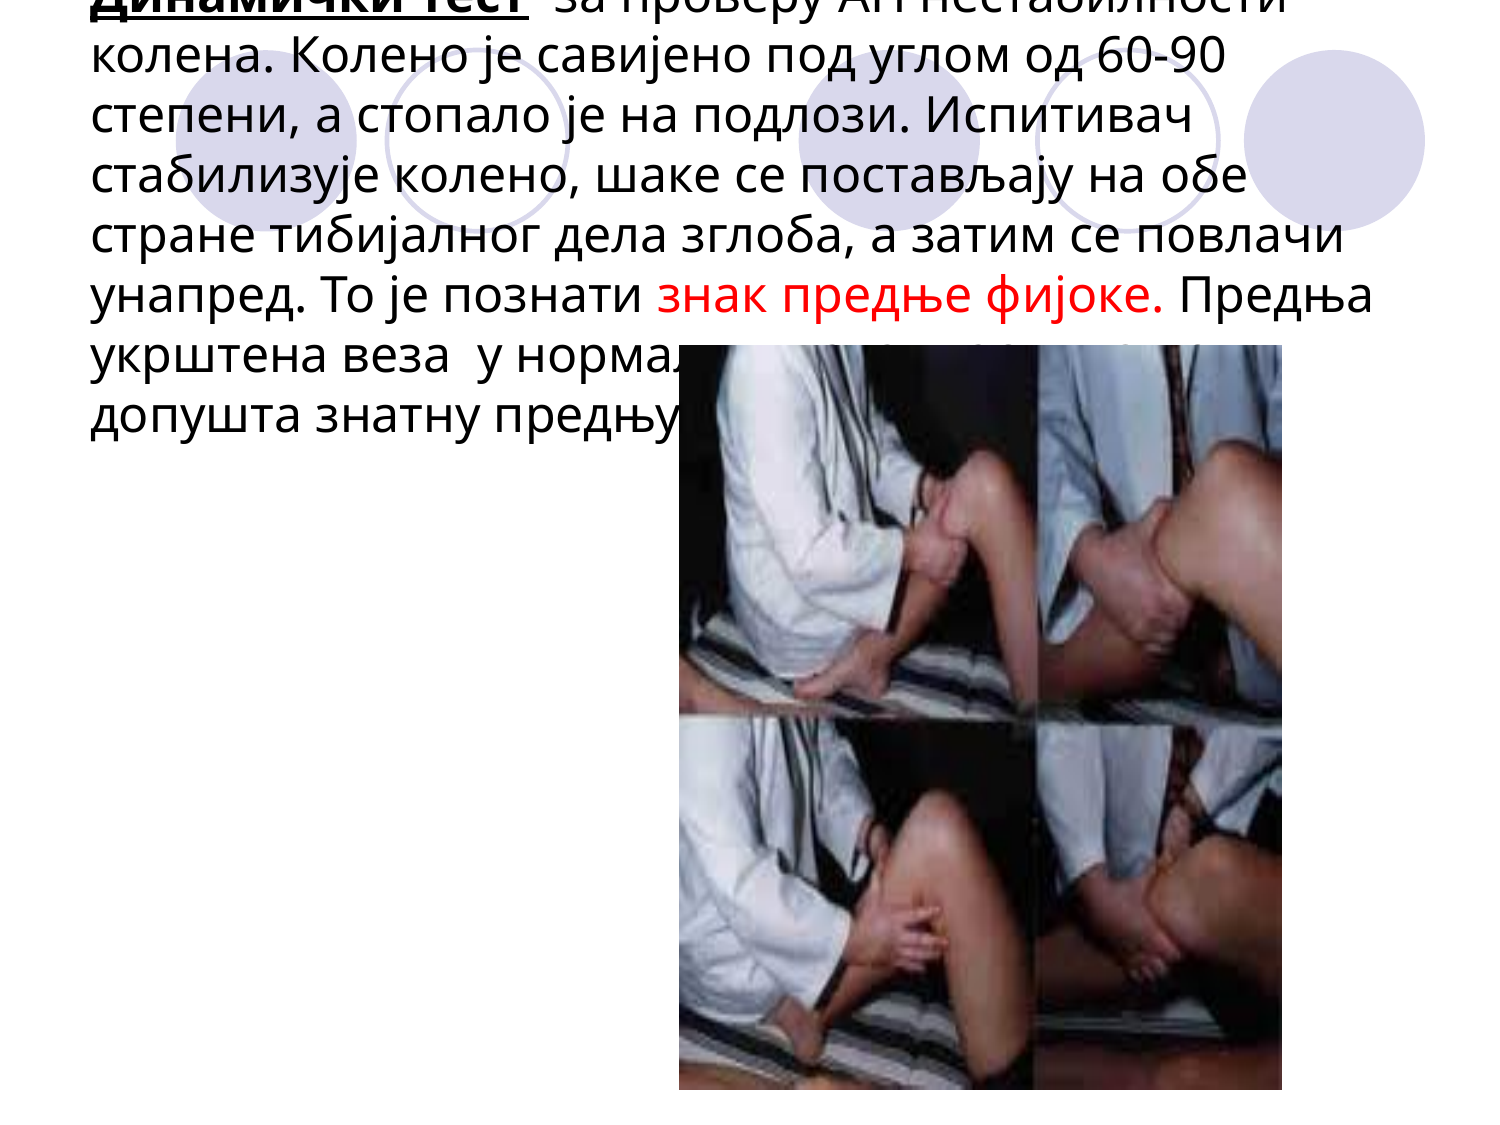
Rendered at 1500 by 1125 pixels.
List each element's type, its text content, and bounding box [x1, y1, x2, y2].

title Динамички тест за проверу АП нестабилности колена. Колено је савијено под углом од 60-90 степени, а стопало је на подлози. Испитивач стабилизује колено, шаке се постављају на обе стране тибијалног дела зглоба, а затим се повлачи унапред. То је познати знак предње фијоке. Предња укрштена веза у нормалним околностима не допушта знатну предњу сублуксацију [75, 54, 1425, 350]
picture [678, 345, 1282, 1090]
